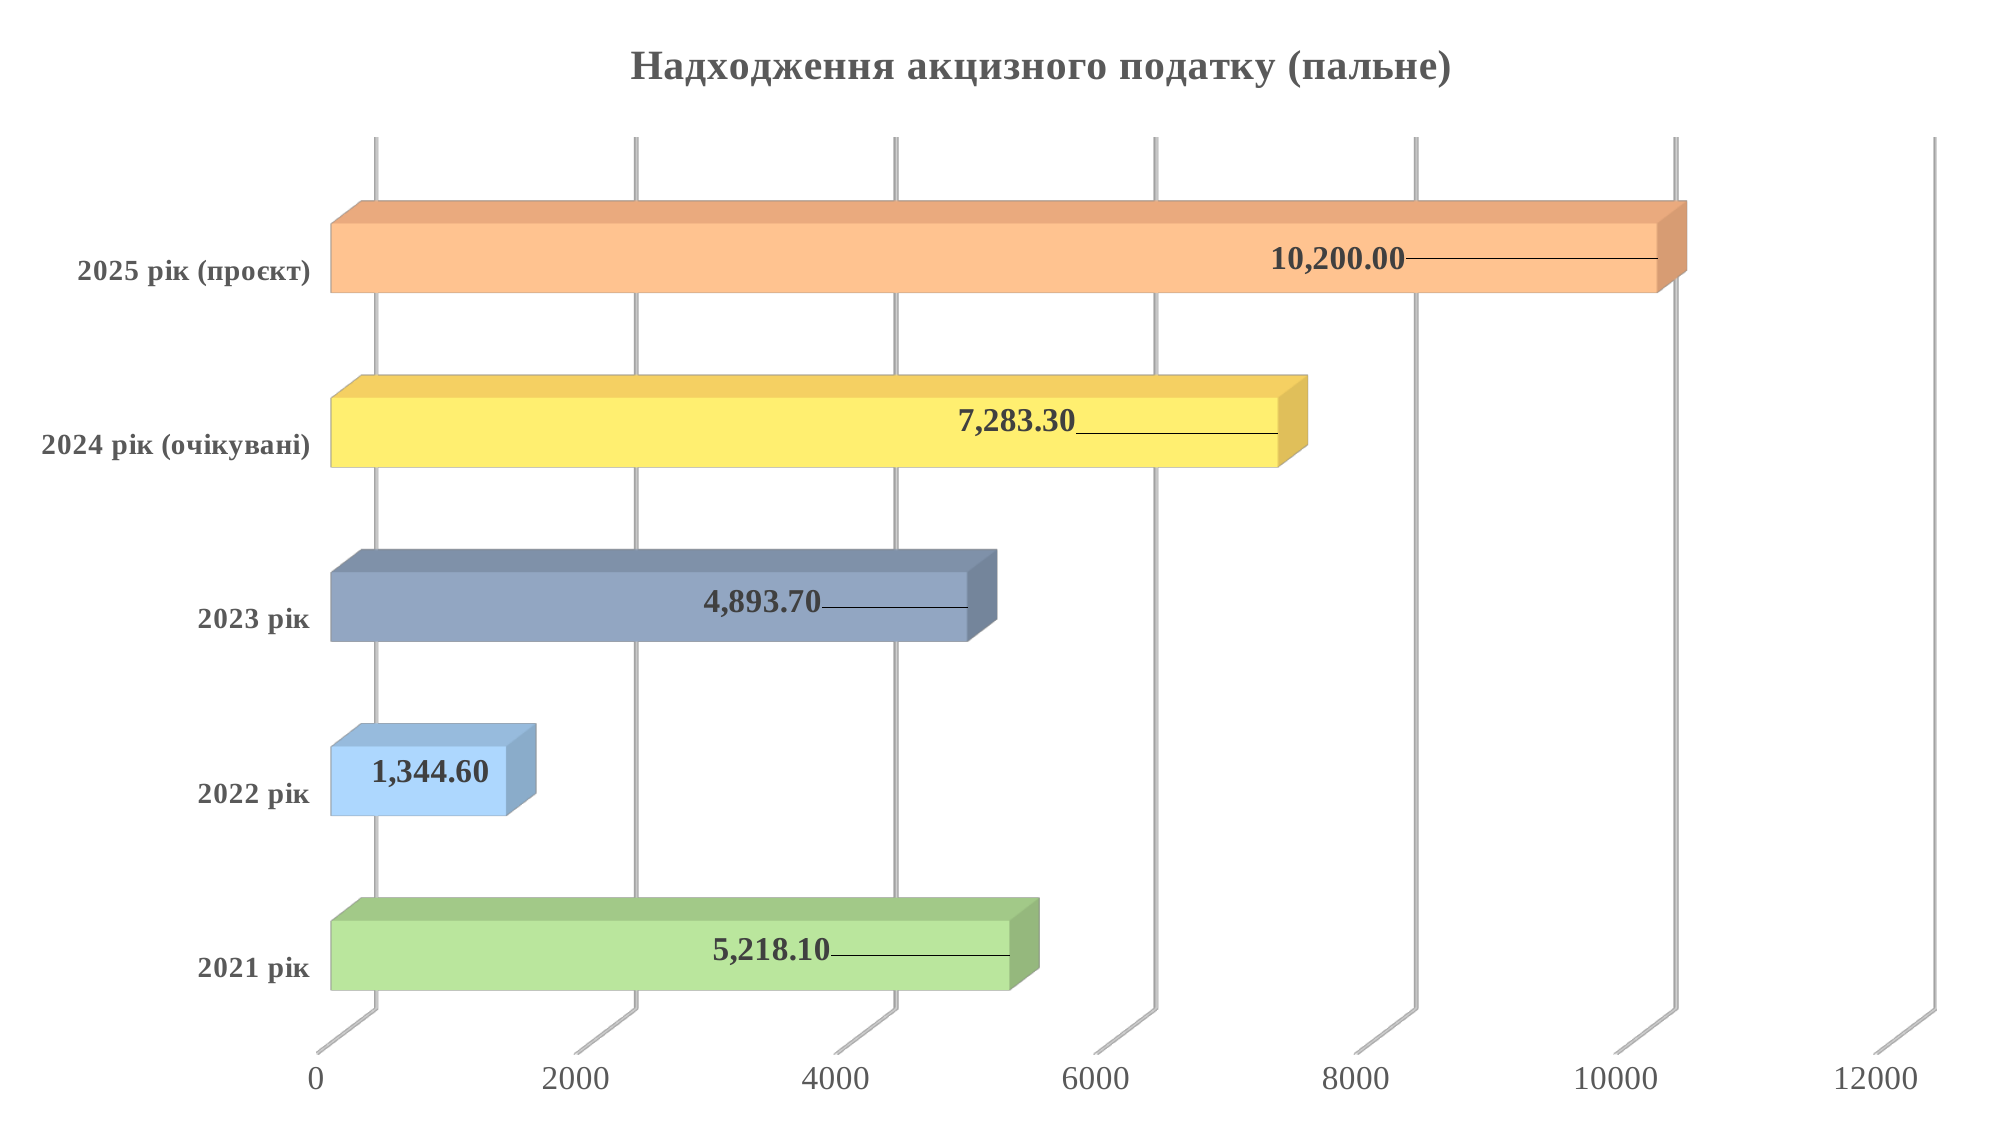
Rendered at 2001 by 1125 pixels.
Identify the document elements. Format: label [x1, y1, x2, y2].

chart [0, 0, 2000, 1125]
